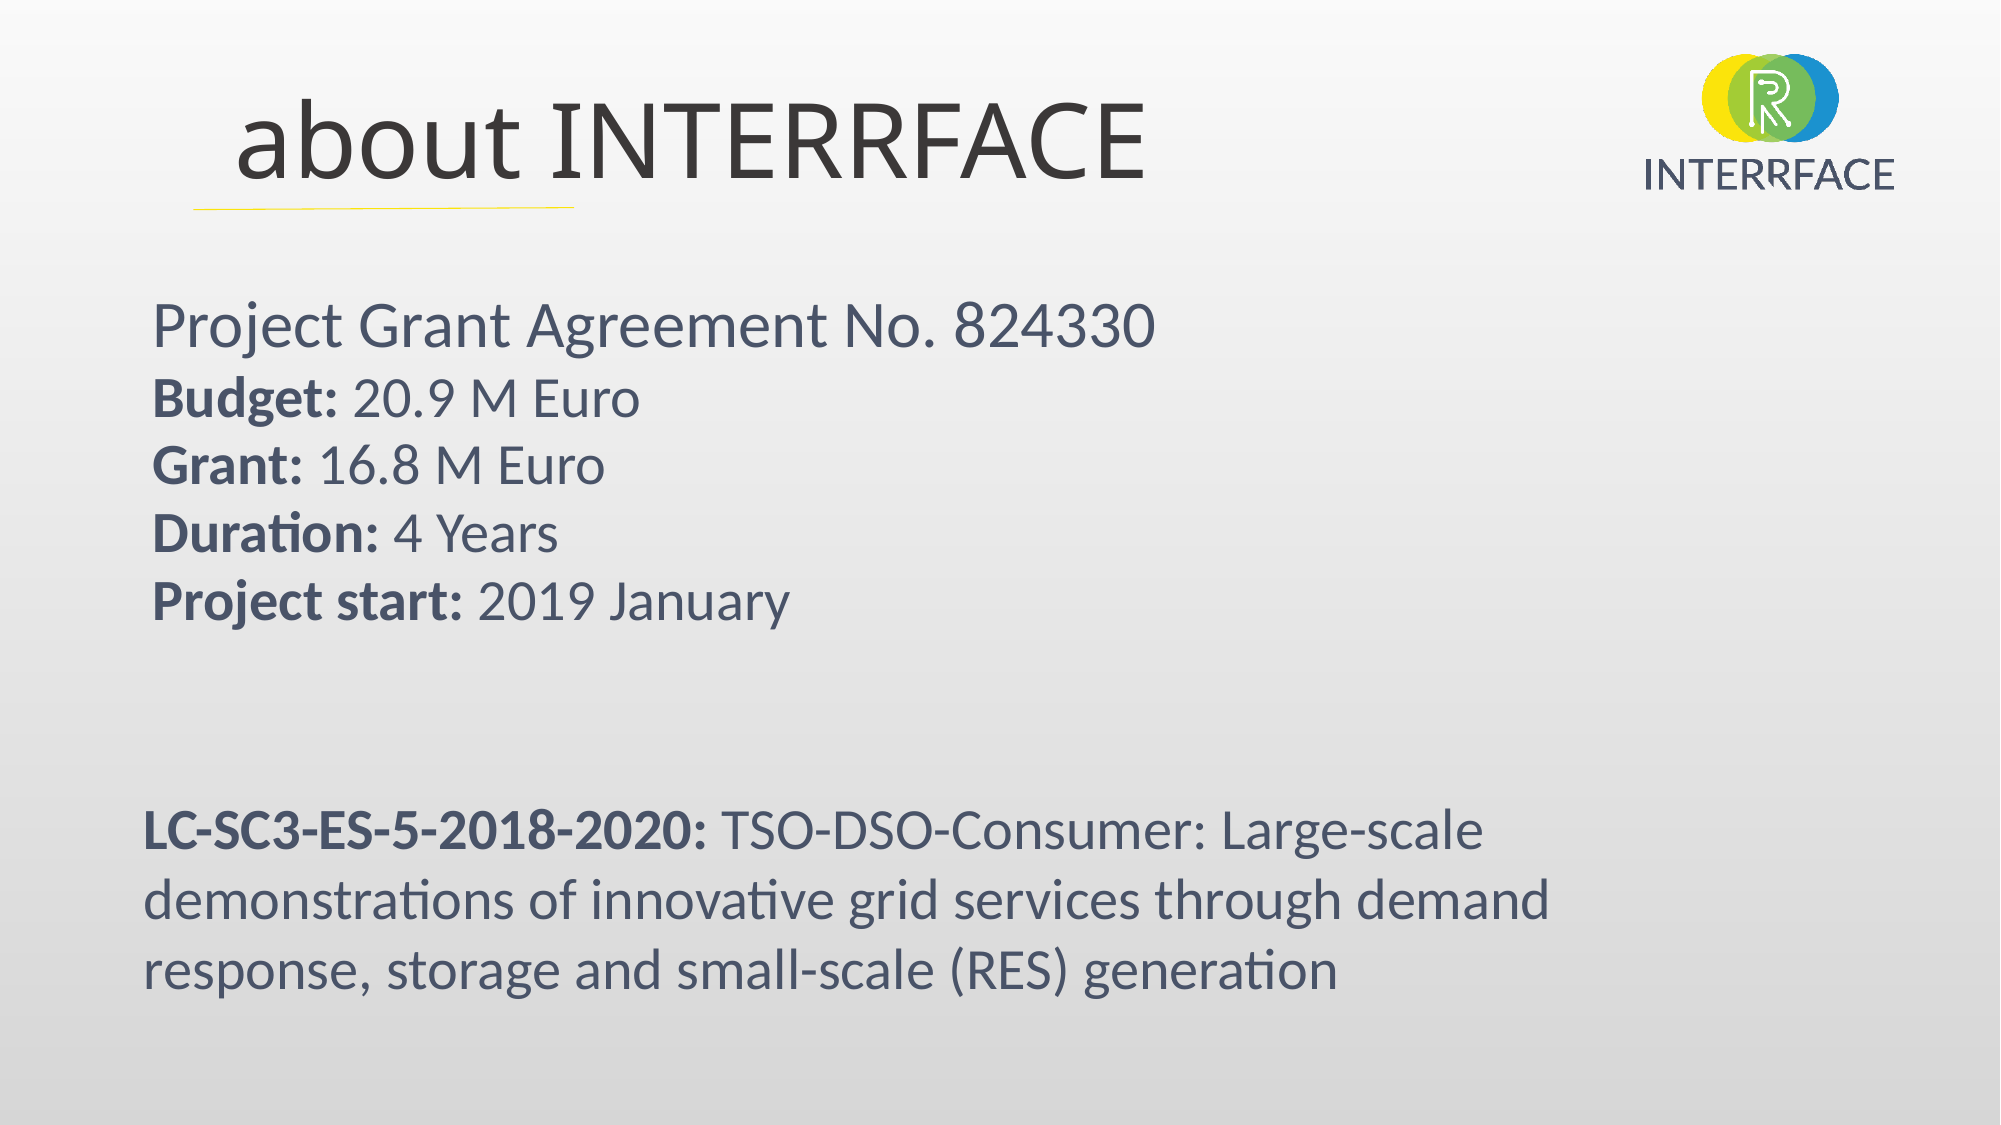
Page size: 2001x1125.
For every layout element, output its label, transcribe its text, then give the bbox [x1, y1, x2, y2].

text_box about INTERRFACE [219, 81, 1945, 299]
text_box Project Grant Agreement No. 824330 Budget: 20.9 M Euro Grant: 16.8 M Euro Duration: 4 Years Project start: 2019 January [137, 289, 1189, 639]
text_box LC-SC3-ES-5-2018-2020: TSO-DSO-Consumer: Large-scale demonstrations of innovative grid services through demand response, storage and small-scale (RES) generation [129, 784, 1599, 1009]
picture [1646, 54, 1894, 191]
